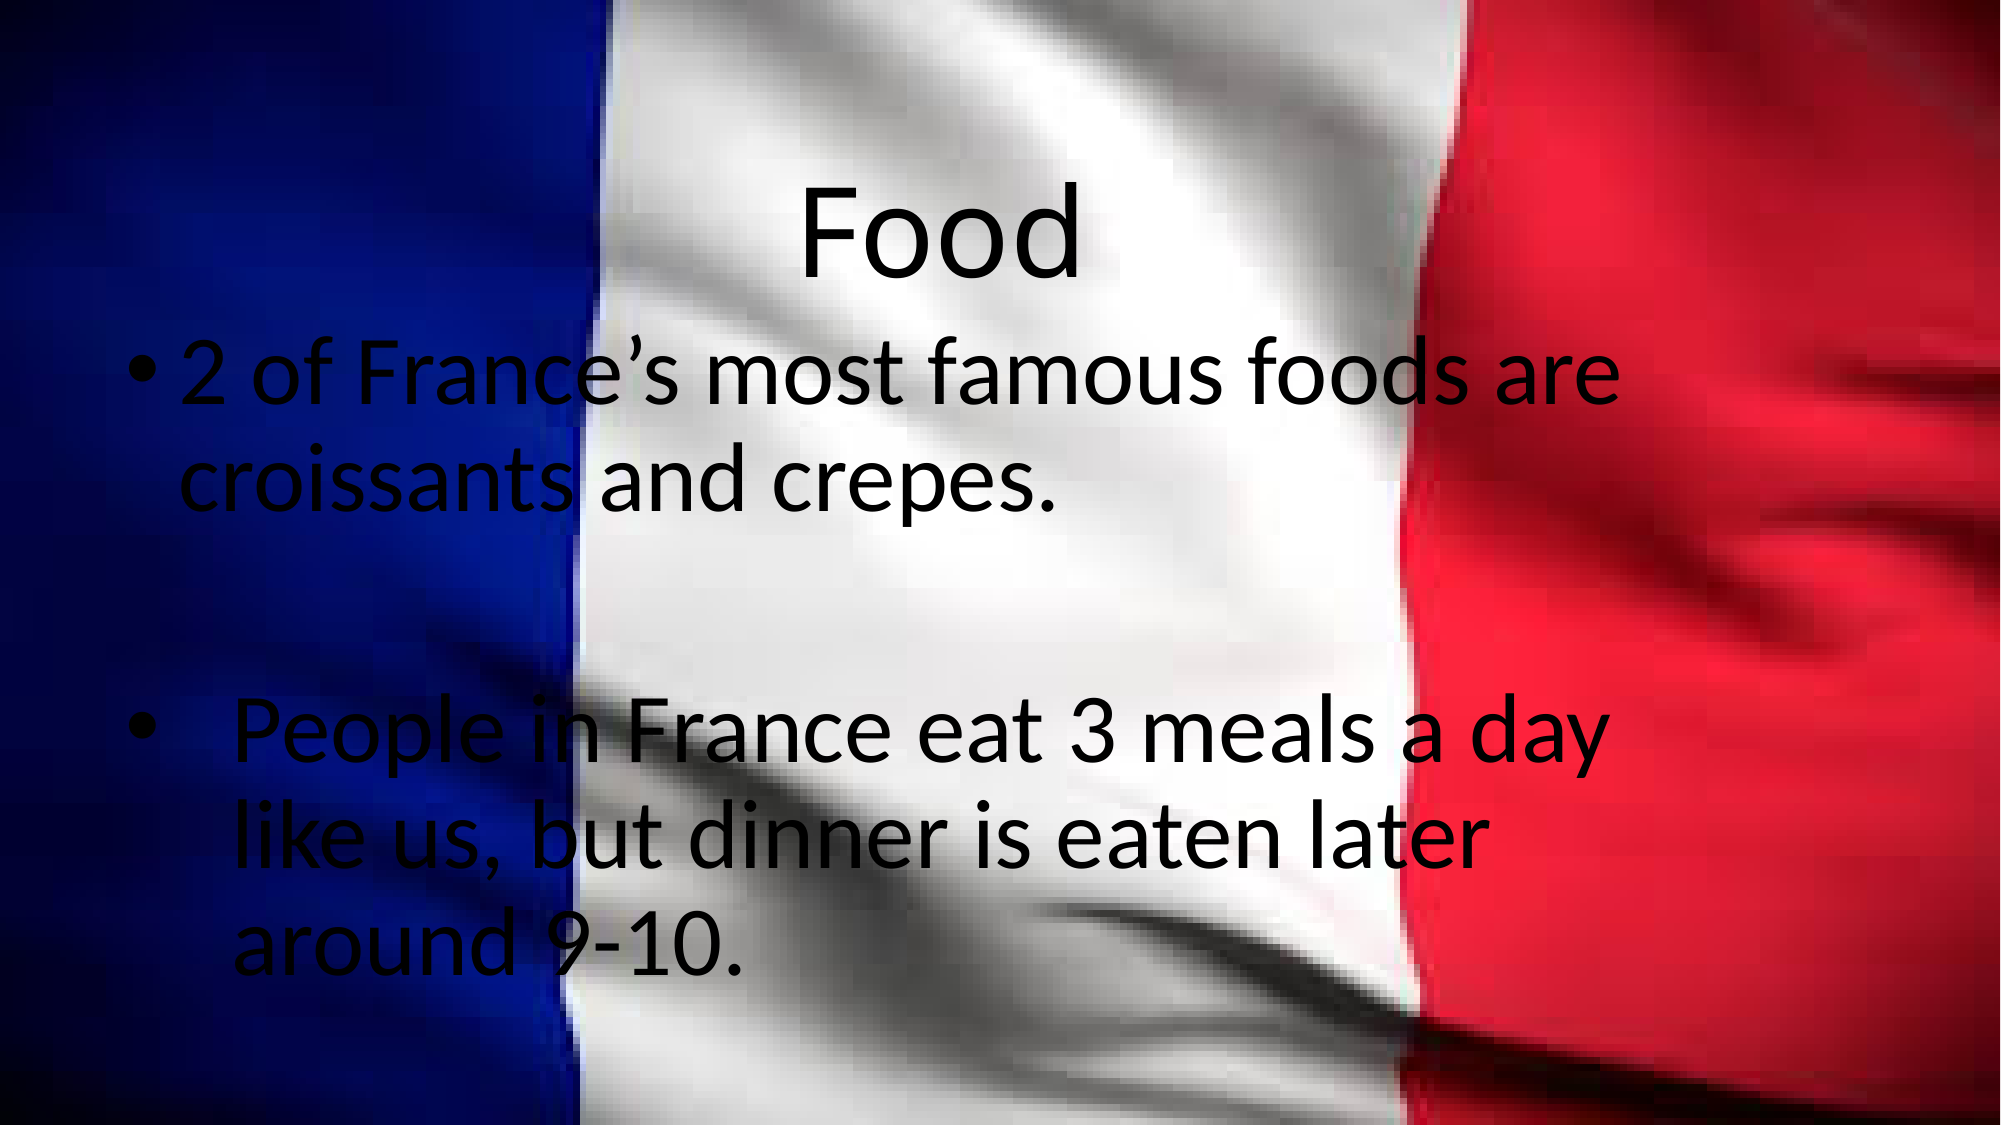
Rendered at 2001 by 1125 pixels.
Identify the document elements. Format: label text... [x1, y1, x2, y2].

subtitle 2 of France’s most famous foods are croissants and crepes. People in France eat 3 meals a day like us, but dinner is eaten later around 9-10. [110, 311, 1750, 1010]
picture [0, 0, 2001, 1125]
title Food [277, 0, 1604, 311]
